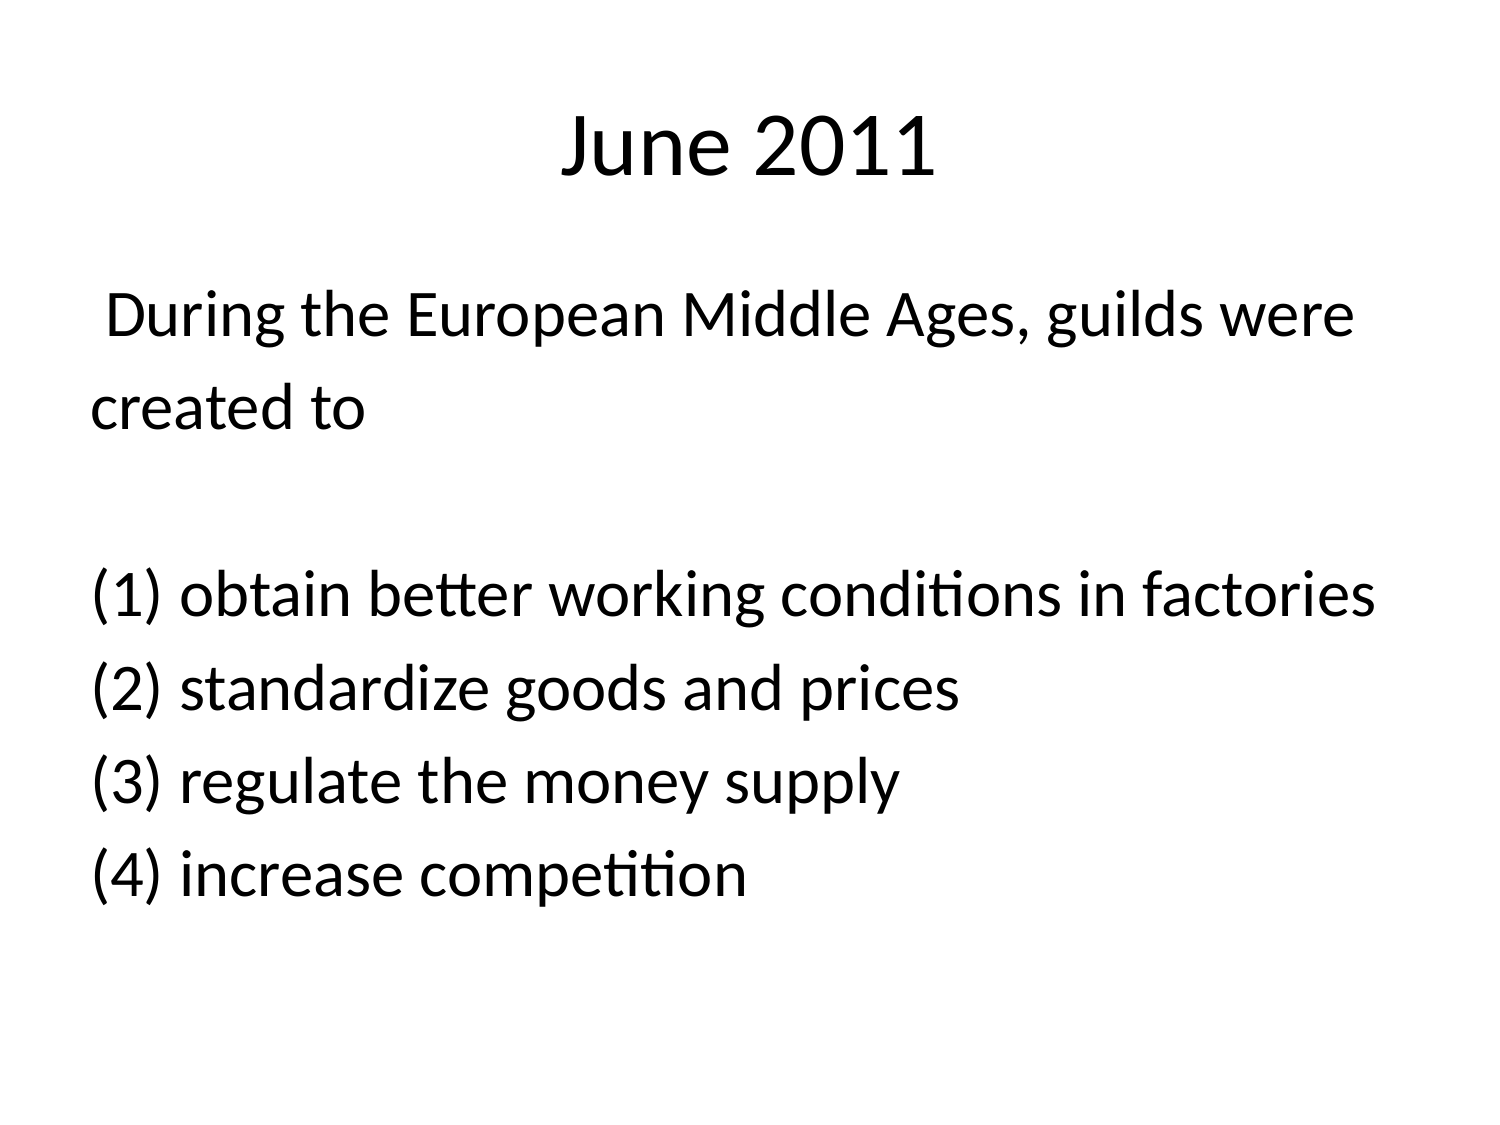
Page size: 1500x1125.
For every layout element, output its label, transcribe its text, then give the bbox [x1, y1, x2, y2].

title June 2011 [75, 45, 1425, 233]
list During the European Middle Ages, guilds were created to (1) obtain better working conditions in factories (2) standardize goods and prices (3) regulate the money supply (4) increase competition [75, 262, 1425, 1005]
